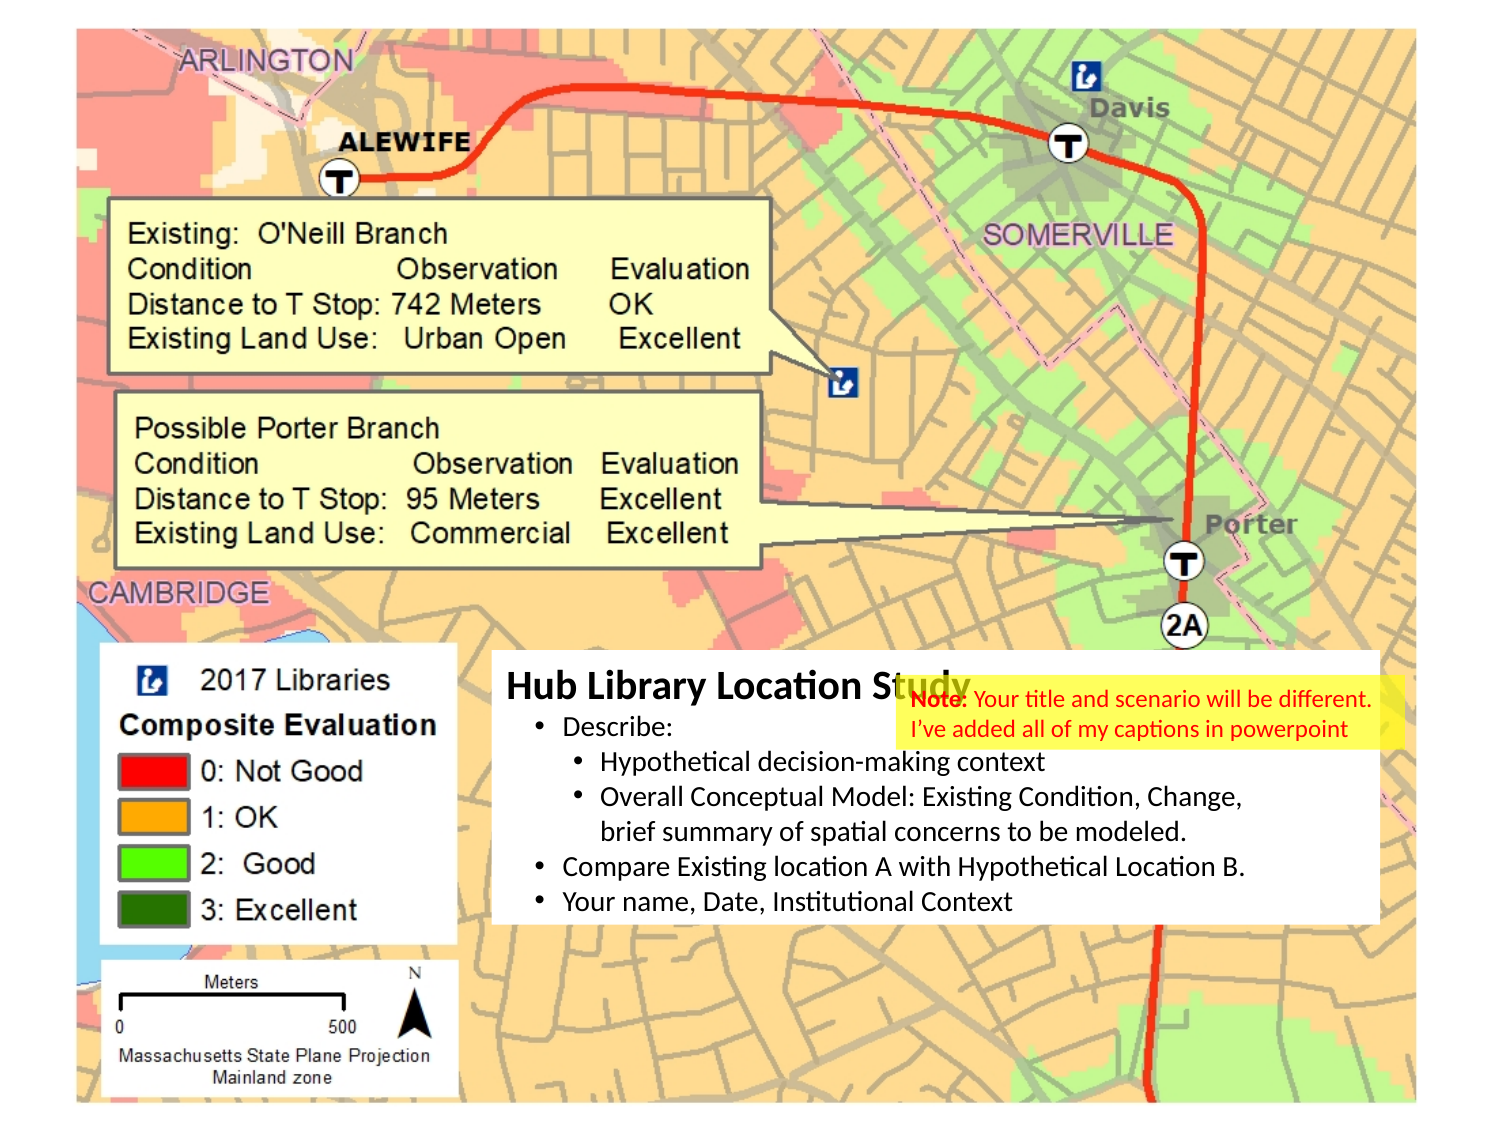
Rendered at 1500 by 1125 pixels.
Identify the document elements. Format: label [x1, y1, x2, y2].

picture [70, 18, 1430, 1107]
